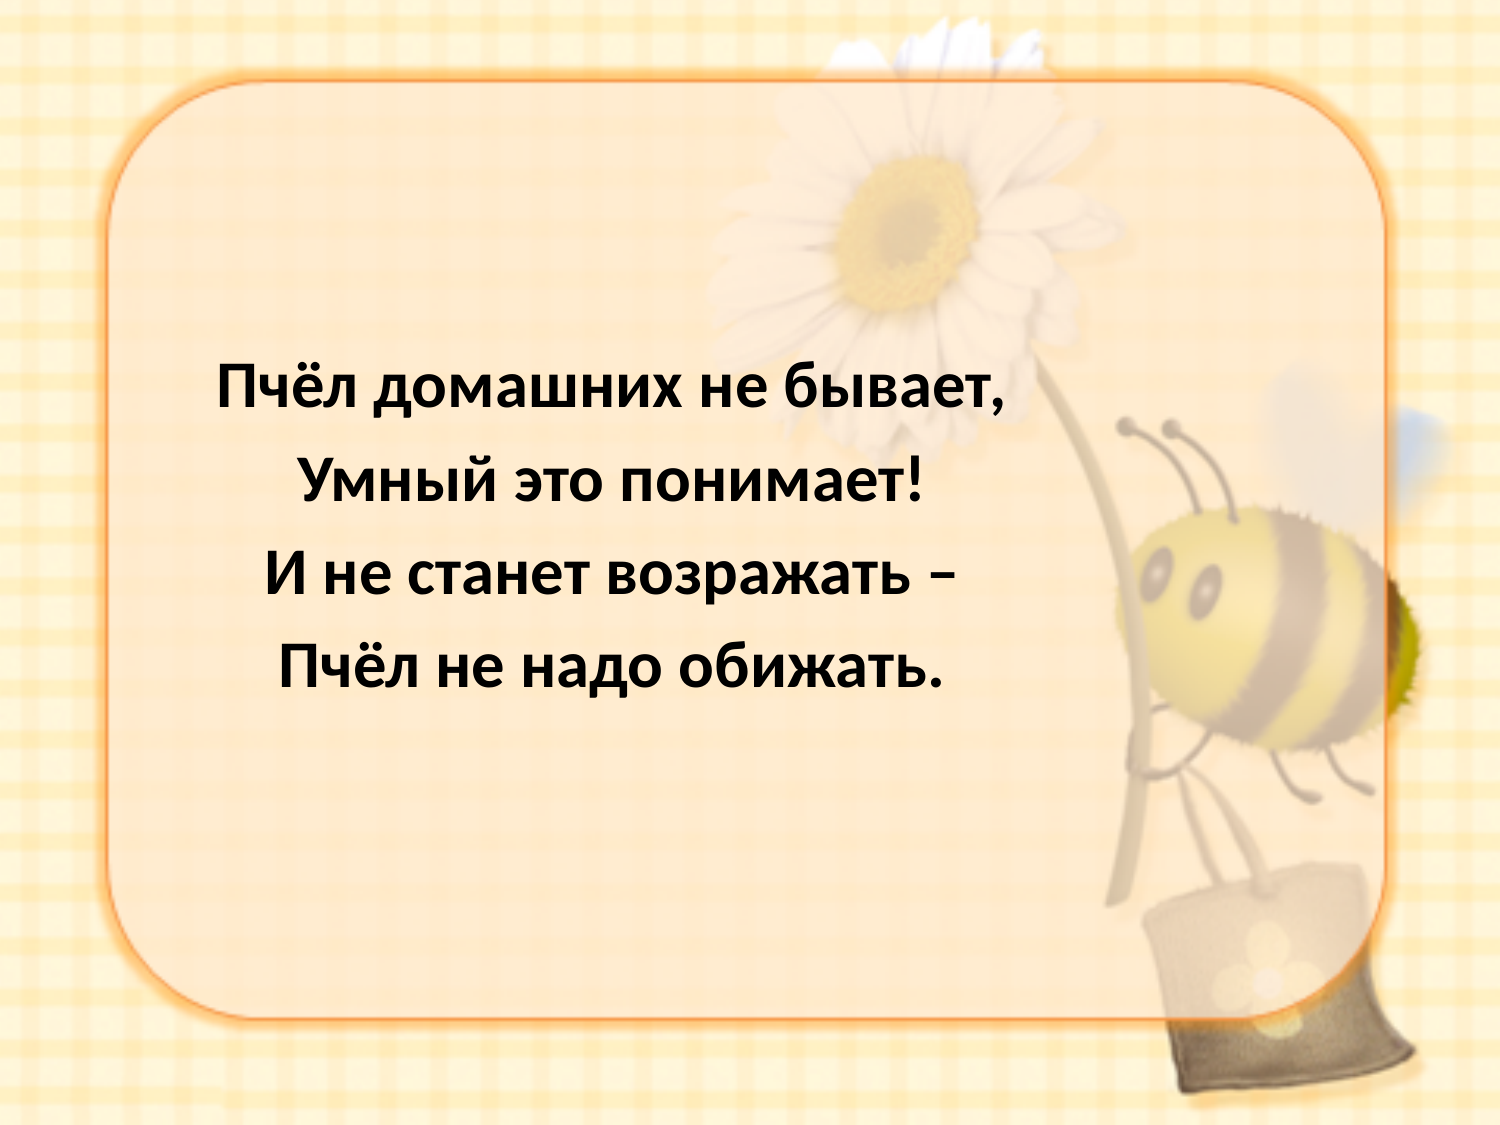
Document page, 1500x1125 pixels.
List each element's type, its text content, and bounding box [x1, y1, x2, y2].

picture [0, 0, 1500, 1125]
list Пчёл домашних не бывает, Умный это понимает! И не станет возражать – Пчёл не надо обижать. [75, 333, 1105, 851]
